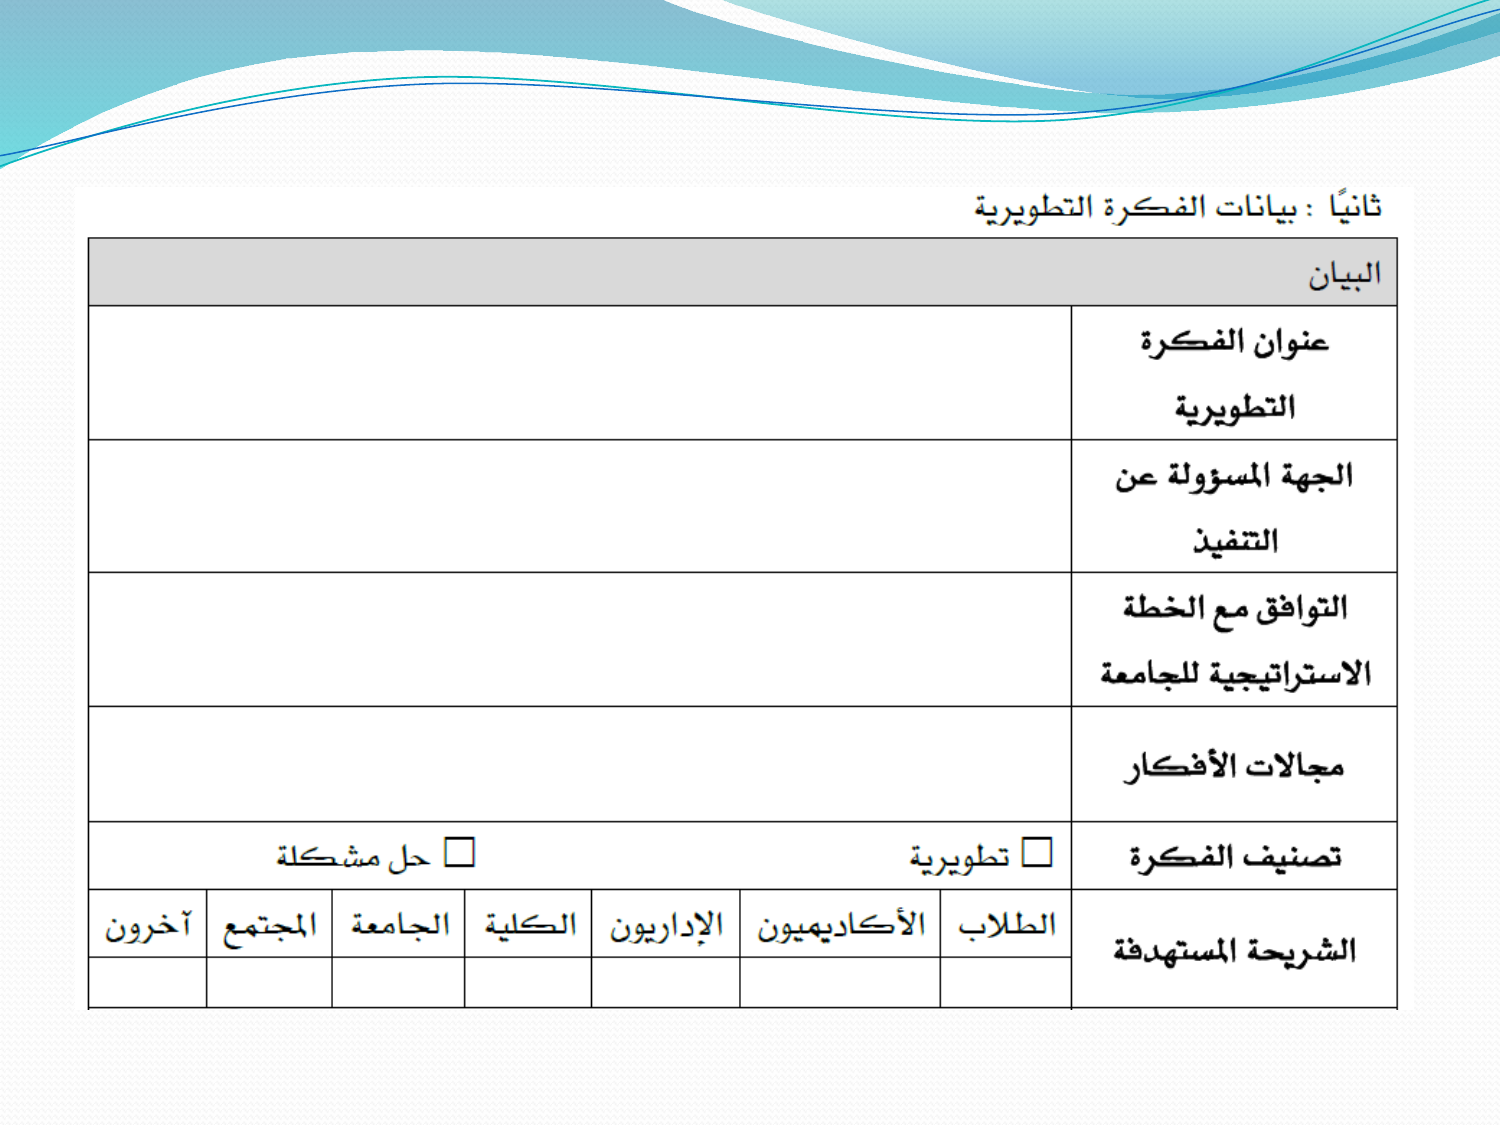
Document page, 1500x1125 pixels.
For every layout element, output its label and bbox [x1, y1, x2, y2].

picture [74, 187, 1414, 1011]
